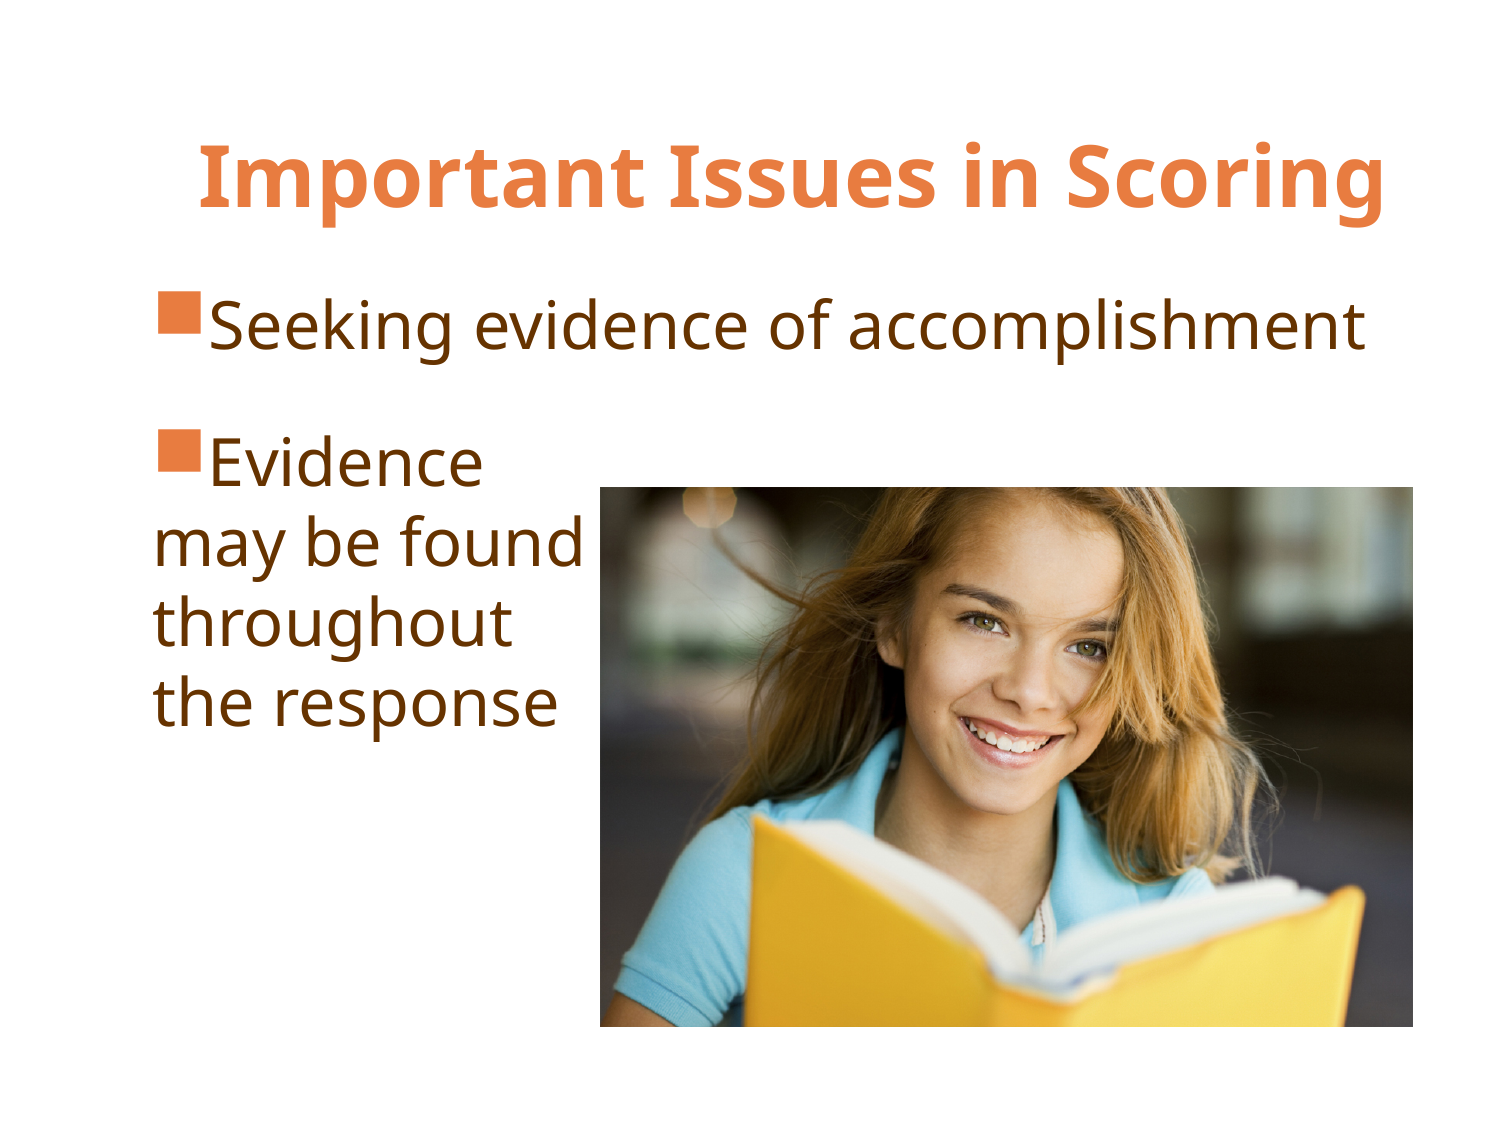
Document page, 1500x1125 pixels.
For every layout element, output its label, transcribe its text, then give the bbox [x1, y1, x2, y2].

text_box Evidence may be found throughout the response [137, 412, 613, 888]
list Seeking evidence of accomplishment [137, 275, 1438, 400]
picture [599, 487, 1413, 1027]
title Important Issues in Scoring [174, 112, 1413, 233]
